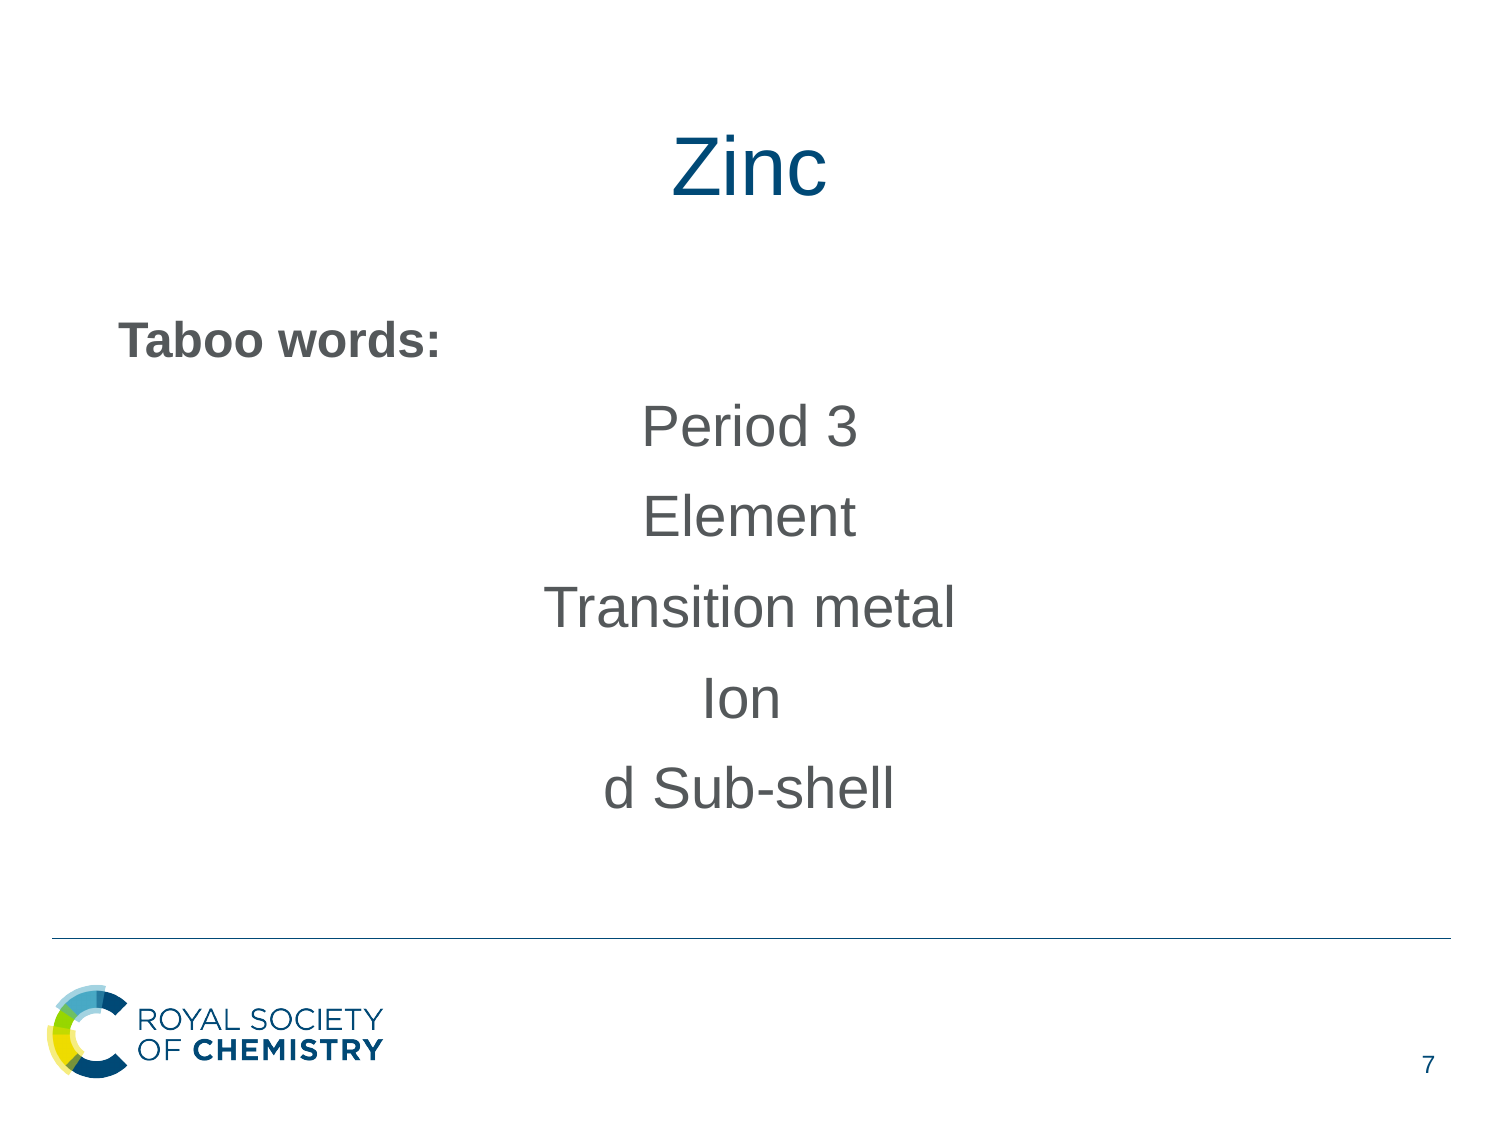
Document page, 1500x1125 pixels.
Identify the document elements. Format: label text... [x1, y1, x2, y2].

picture [0, 938, 430, 1125]
title Zinc [103, 59, 1397, 278]
slide_number 7 [1113, 1033, 1451, 1094]
list Taboo words: Period 3 Element Transition metal Ion d Sub-shell [103, 299, 1397, 859]
